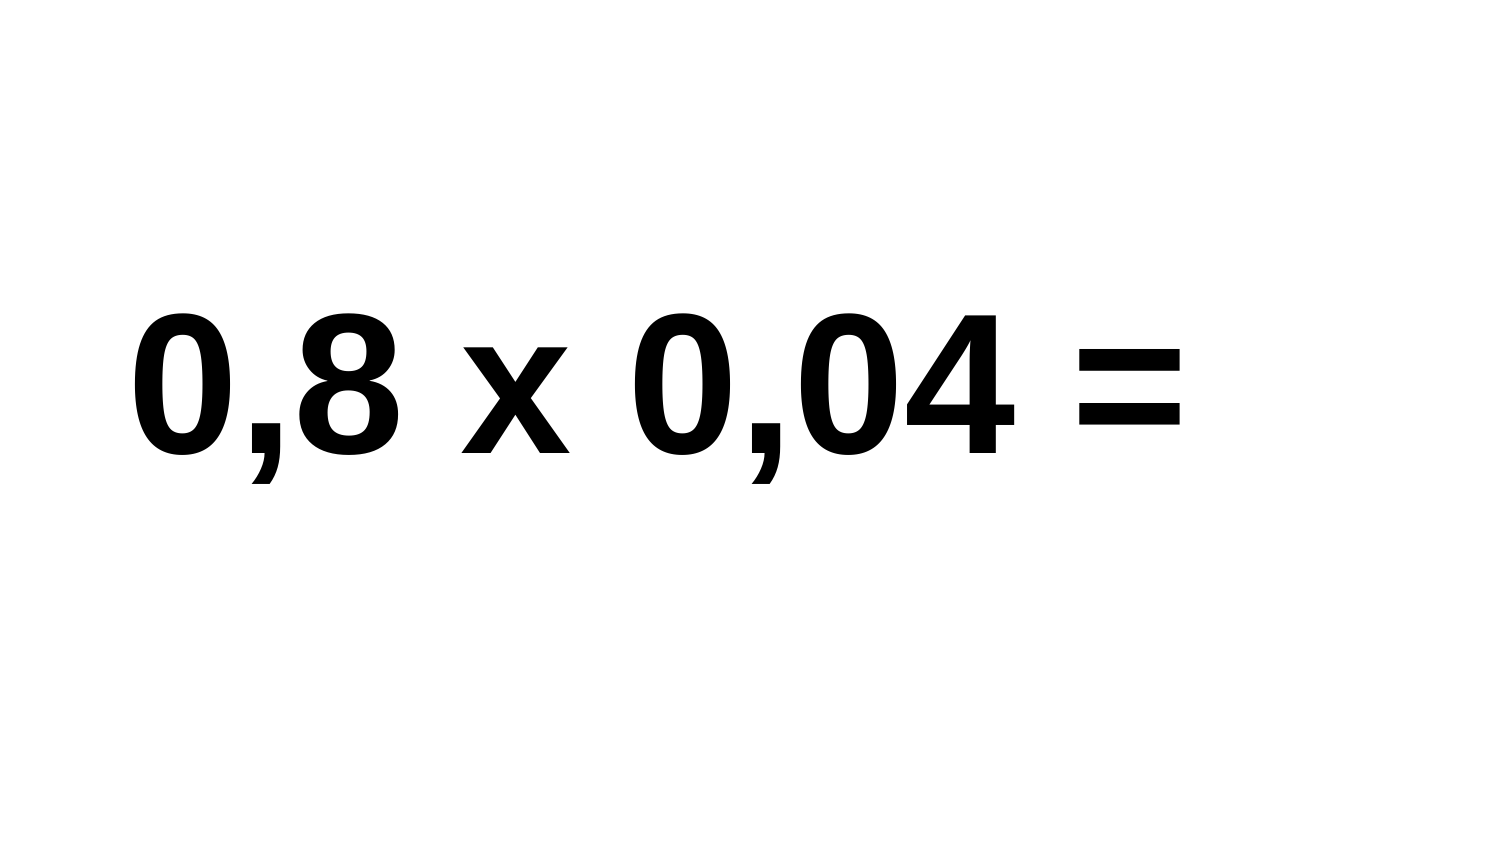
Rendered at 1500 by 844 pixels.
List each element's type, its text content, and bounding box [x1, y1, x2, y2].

text_box 0,8 x 0,04 = [112, 318, 1388, 509]
